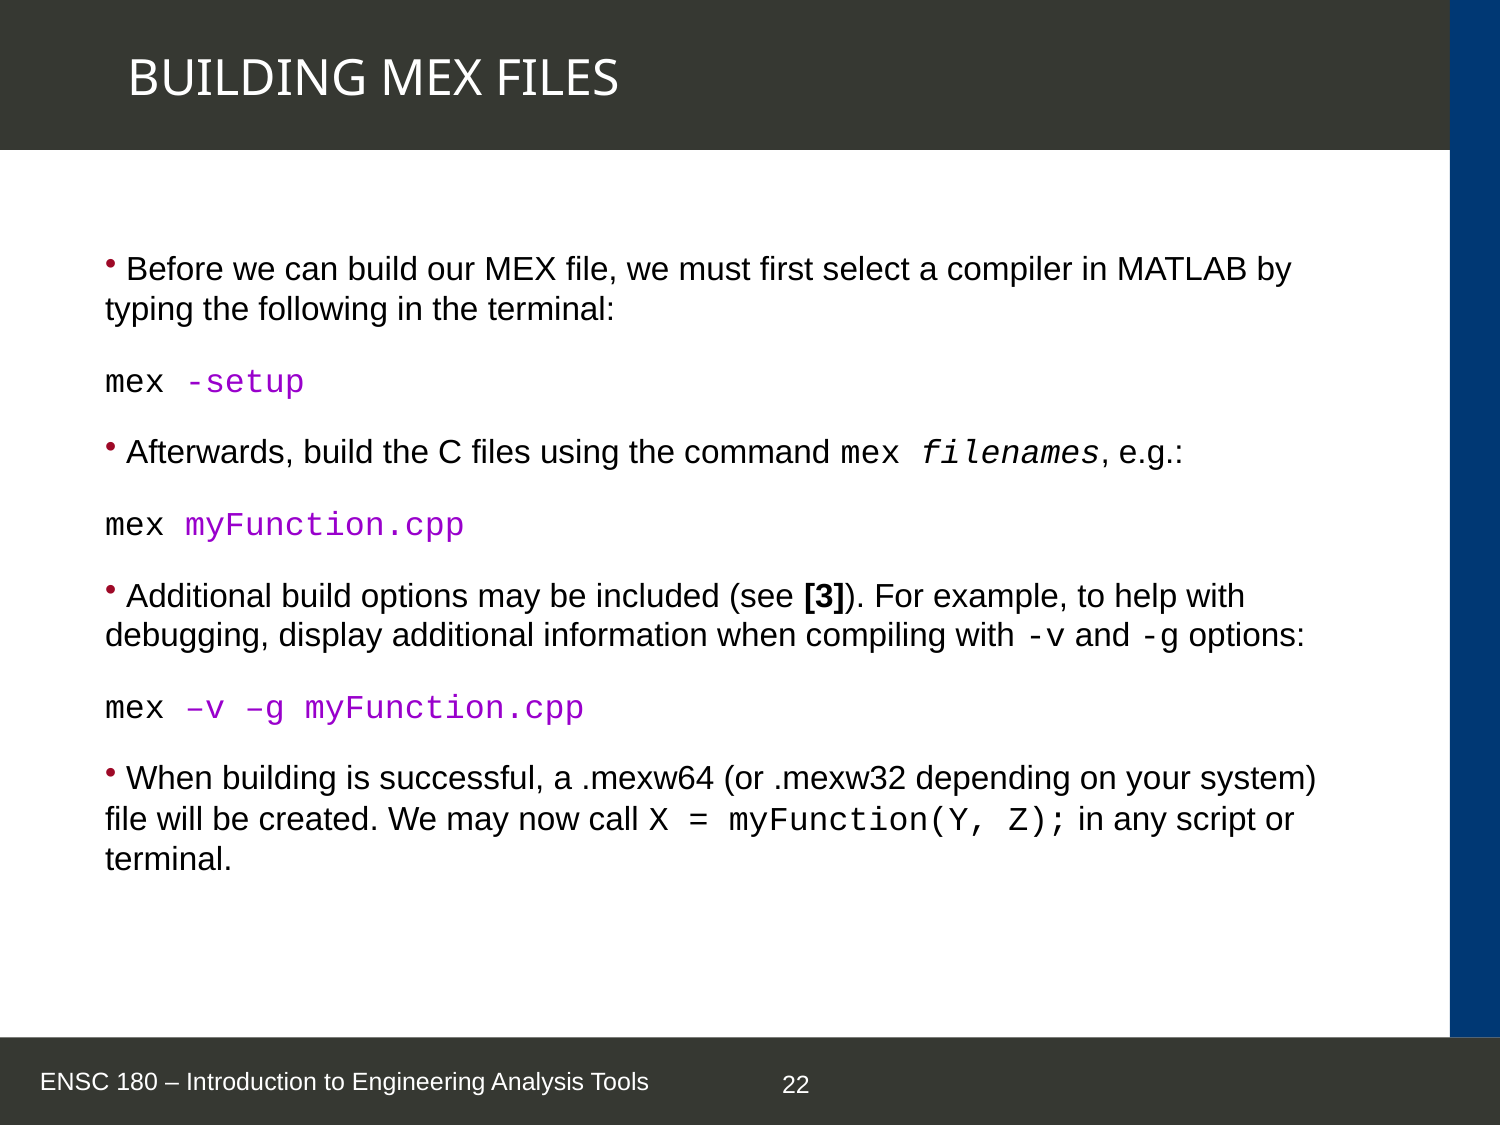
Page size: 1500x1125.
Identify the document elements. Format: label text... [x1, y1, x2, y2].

list Before we can build our MEX file, we must first select a compiler in MATLAB by typing the following in the terminal: mex -setup Afterwards, build the C files using the command mex filenames, e.g.: mex myFunction.cpp Additional build options may be included (see [3]). For example, to help with debugging, display additional information when compiling with -v and -g options: mex –v –g myFunction.cpp When building is successful, a .mexw64 (or .mexw32 depending on your system) file will be created. We may now call X = myFunction(Y, Z); in any script or terminal. [90, 239, 1365, 1032]
title BUILDING MEX FILES [112, 37, 1450, 138]
footer ENSC 180 – Introduction to Engineering Analysis Tools [24, 1057, 740, 1113]
